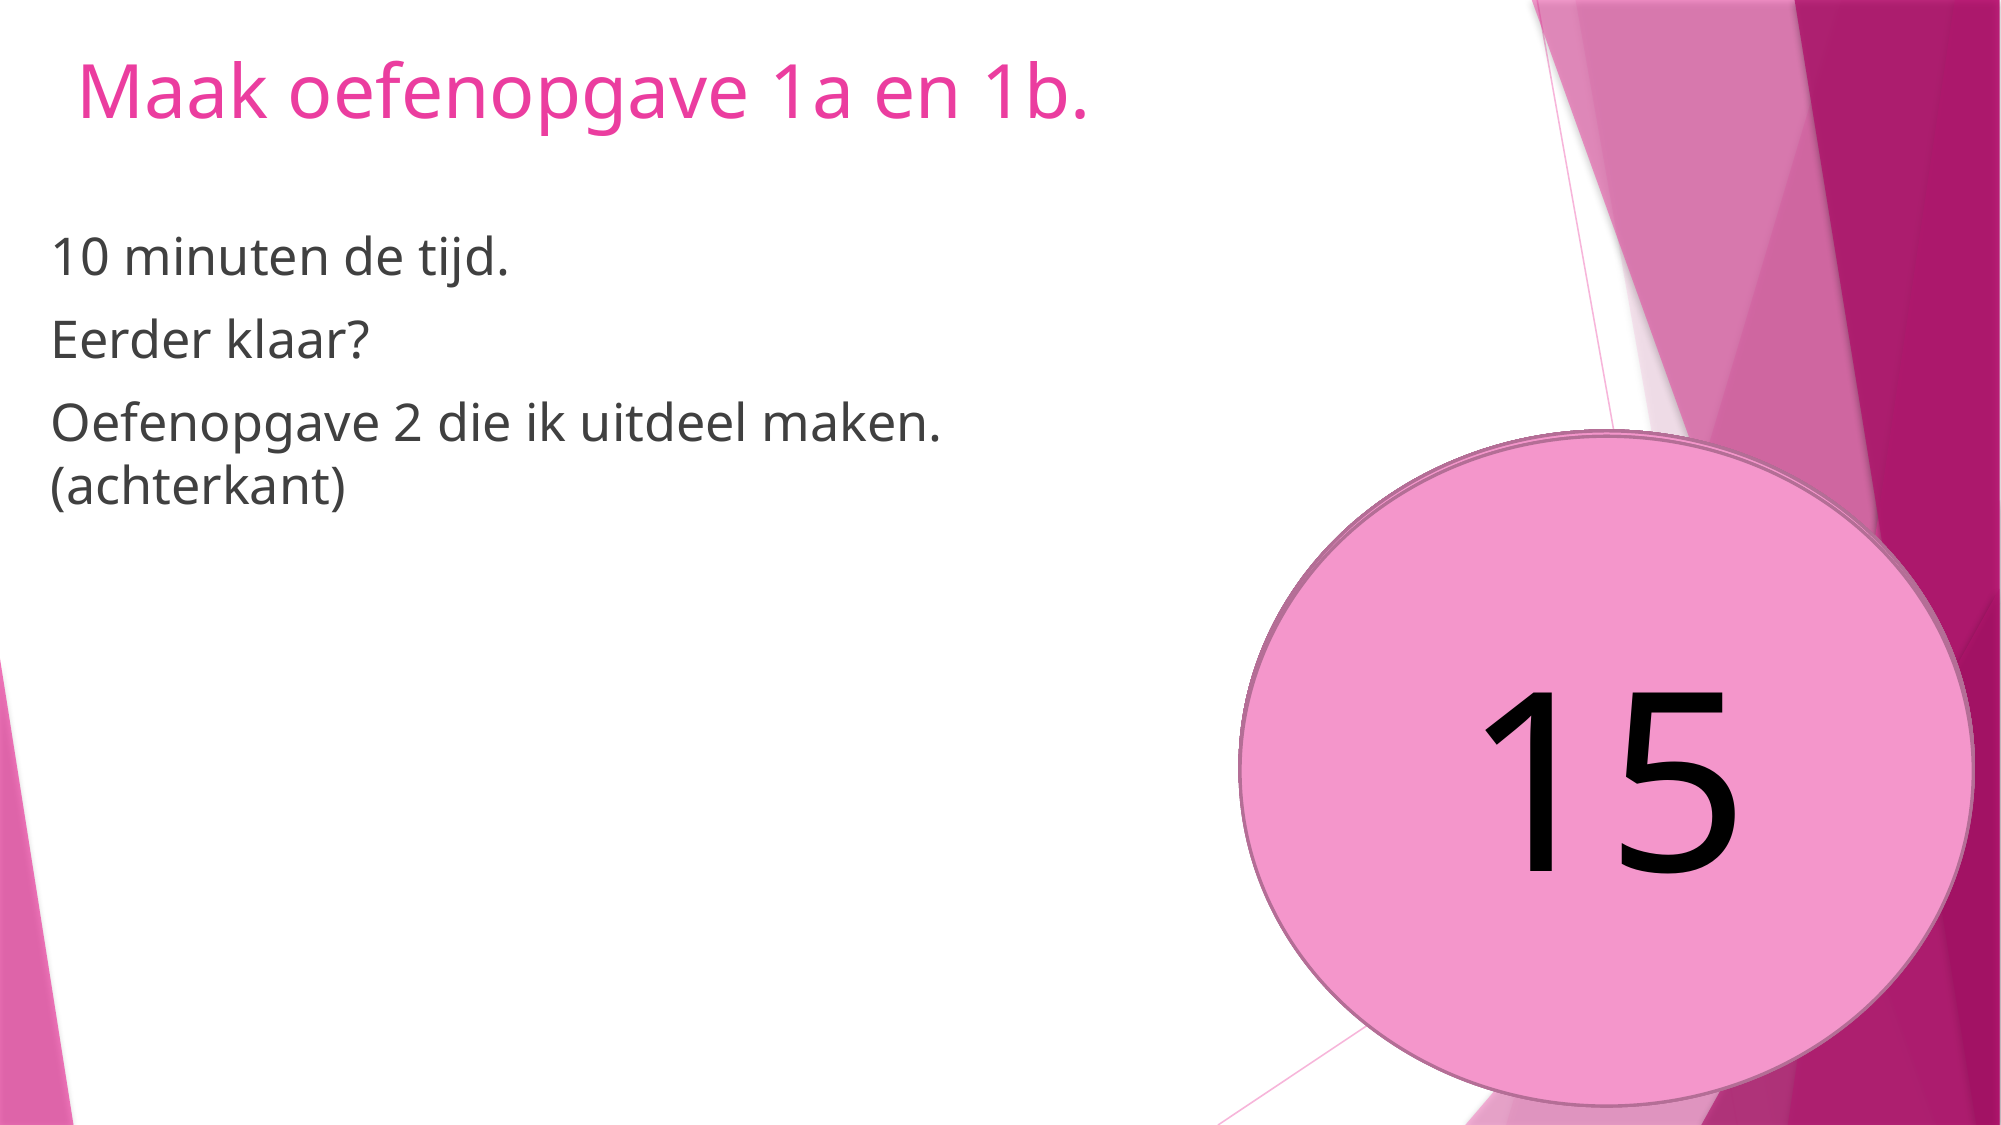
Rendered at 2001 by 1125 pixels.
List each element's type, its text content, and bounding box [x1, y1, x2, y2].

text_box 15 [1238, 434, 1975, 1108]
text_box 13 [1242, 429, 1972, 723]
list 10 minuten de tijd. Eerder klaar? Oefenopgave 2 die ik uitdeel maken. (achterkant) [35, 215, 1241, 1008]
title Maak oefenopgave 1a en 1b. [61, 35, 1684, 317]
